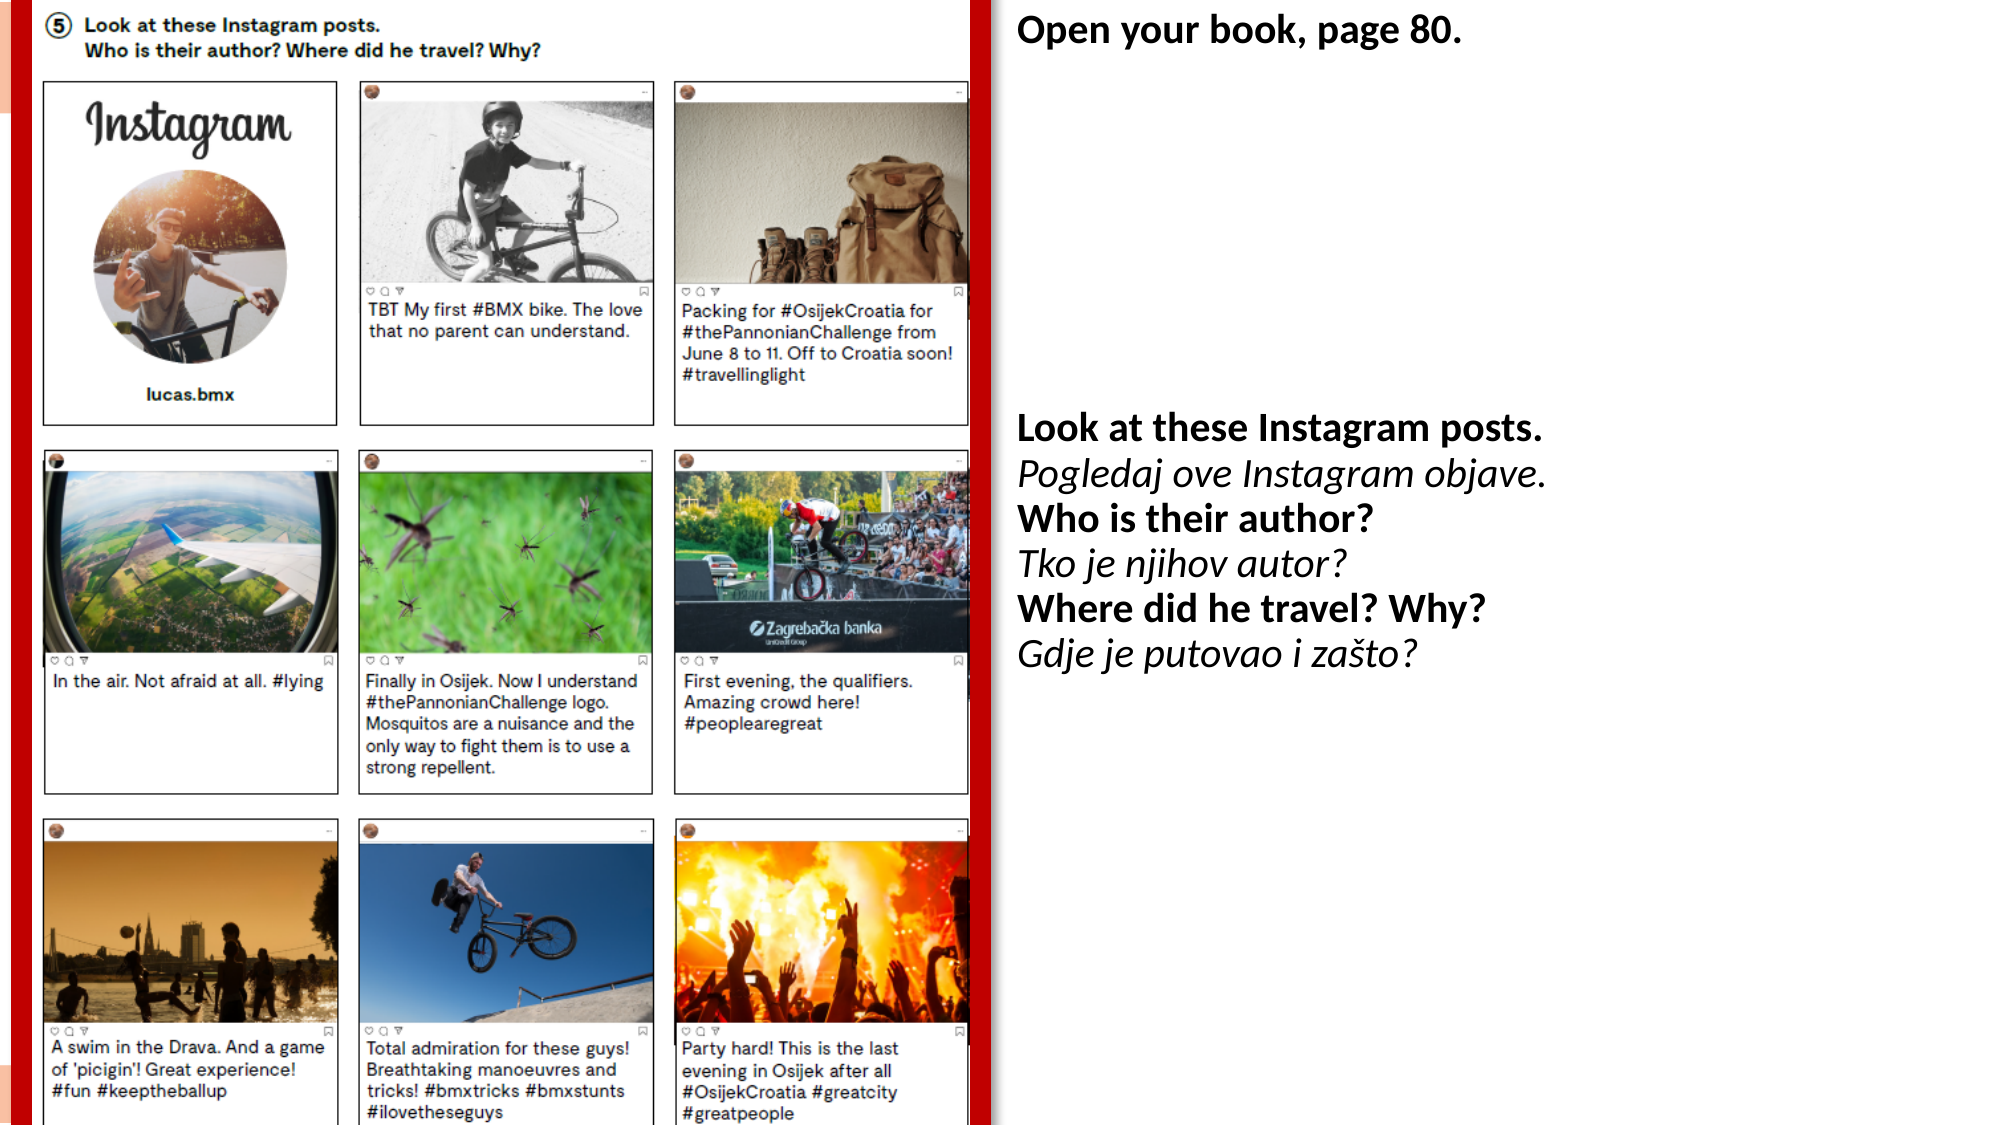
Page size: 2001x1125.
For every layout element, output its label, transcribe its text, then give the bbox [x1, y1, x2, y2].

text_box Look at these Instagram posts. Pogledaj ove Instagram objave. Who is their author? Tko je njihov autor? Where did he travel? Why? Gdje je putovao i zašto? [1001, 398, 1969, 851]
text_box Open your book, page 80. [1004, 0, 1928, 191]
picture [0, 0, 970, 1125]
